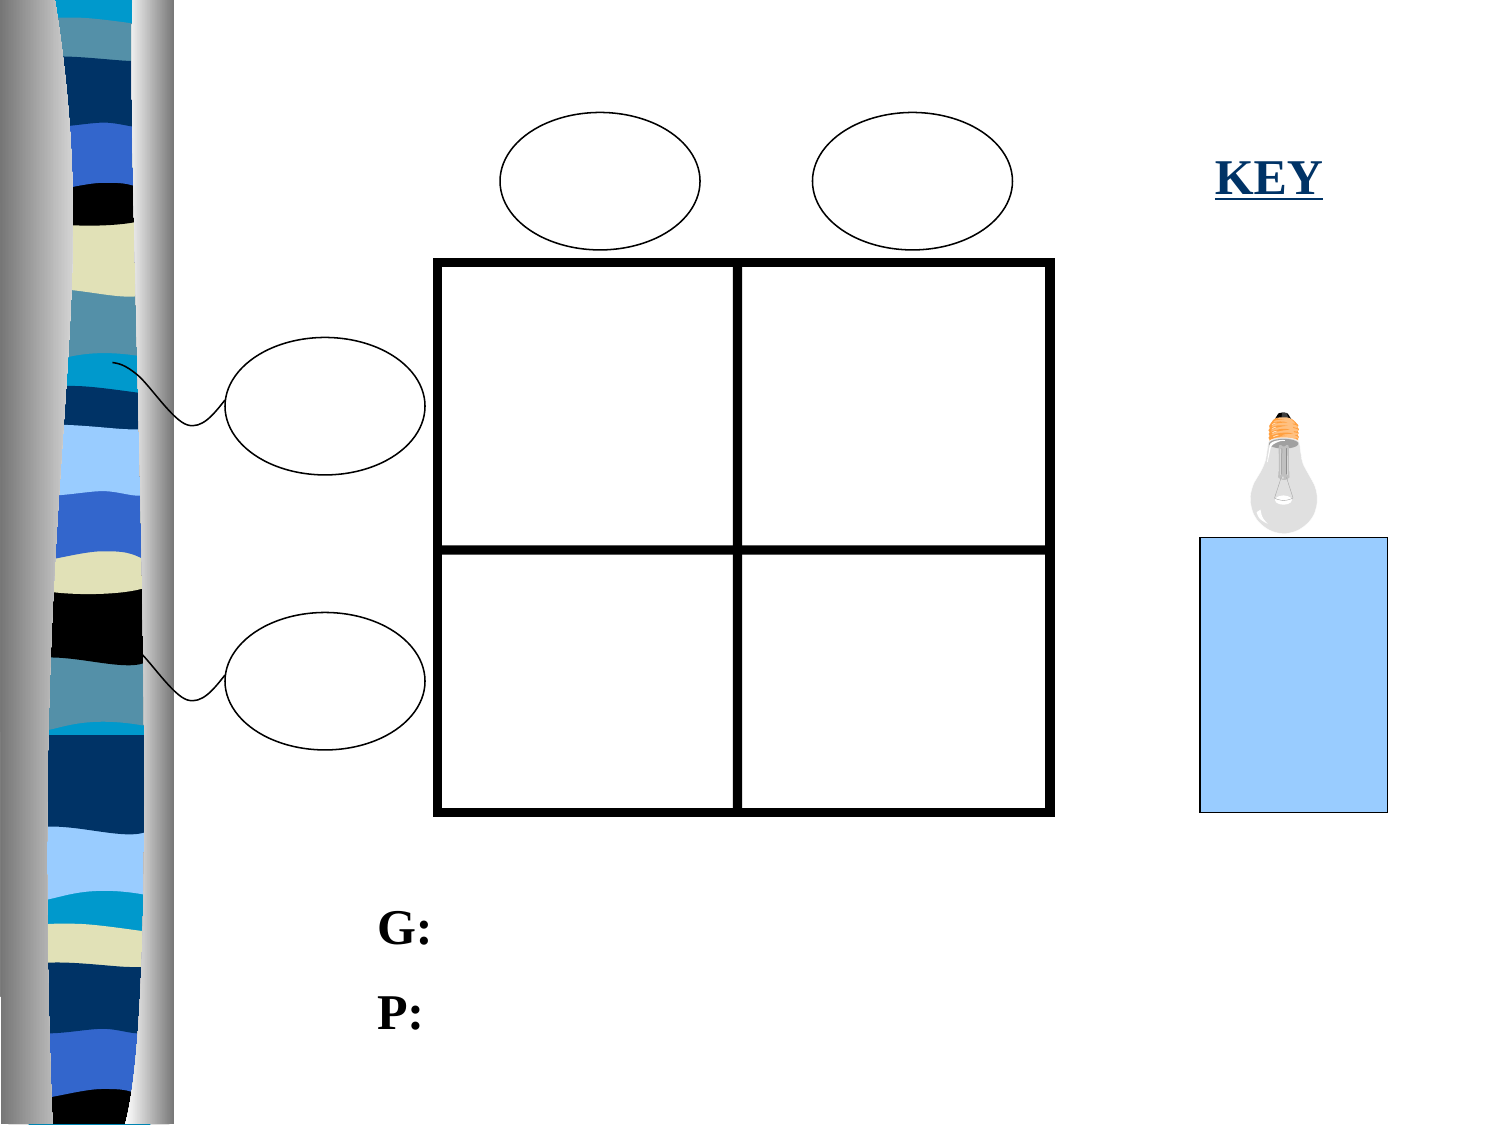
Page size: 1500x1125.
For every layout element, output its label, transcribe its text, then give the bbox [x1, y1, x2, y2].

text_box [500, 112, 701, 250]
text_box [437, 262, 737, 813]
text_box [812, 112, 1013, 250]
text_box [738, 551, 1050, 813]
text_box [112, 637, 226, 701]
text_box [225, 337, 426, 475]
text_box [1249, 412, 1318, 535]
text_box [112, 362, 226, 426]
text_box KEY [1199, 137, 1363, 213]
text_box [1200, 537, 1388, 813]
text_box G: P: [362, 887, 525, 1048]
text_box [738, 262, 1050, 550]
text_box [225, 612, 426, 750]
